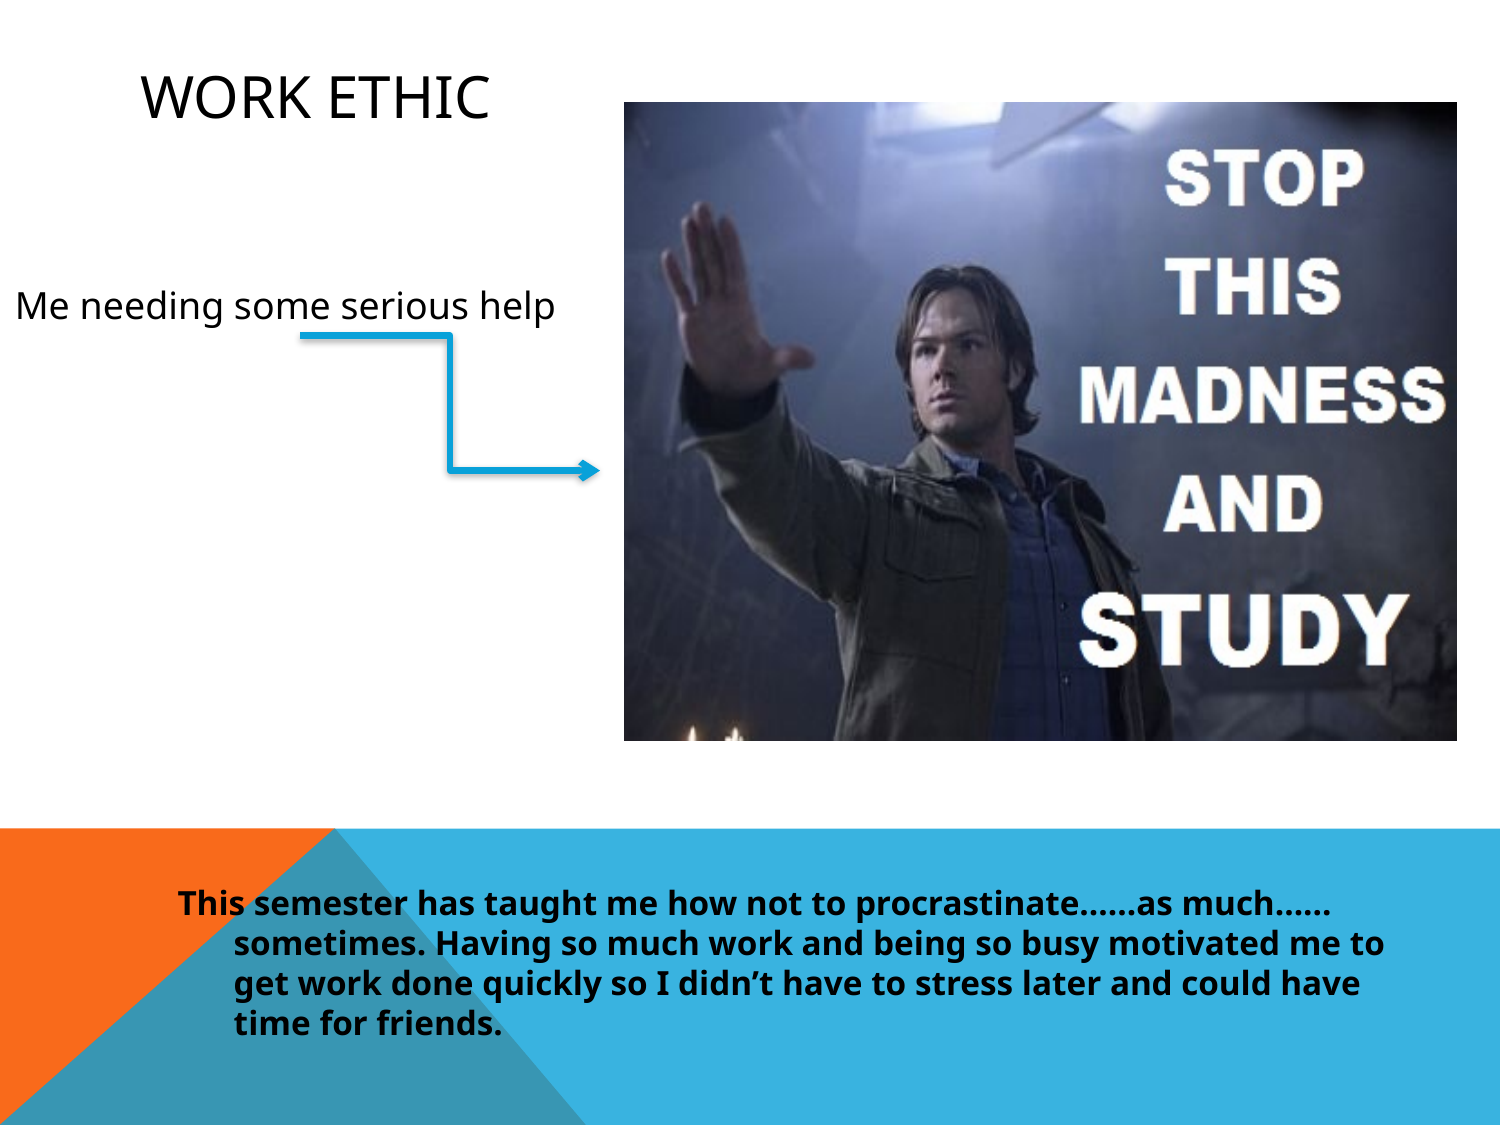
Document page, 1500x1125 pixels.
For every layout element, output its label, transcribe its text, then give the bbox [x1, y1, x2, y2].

list This semester has taught me how not to procrastinate……as much……sometimes. Having so much work and being so busy motivated me to get work done quickly so I didn’t have to stress later and could have time for friends. [162, 875, 1407, 1082]
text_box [299, 335, 601, 471]
text_box Me needing some serious help [0, 274, 600, 335]
title Work ethic [125, 50, 1359, 140]
picture [624, 102, 1457, 741]
